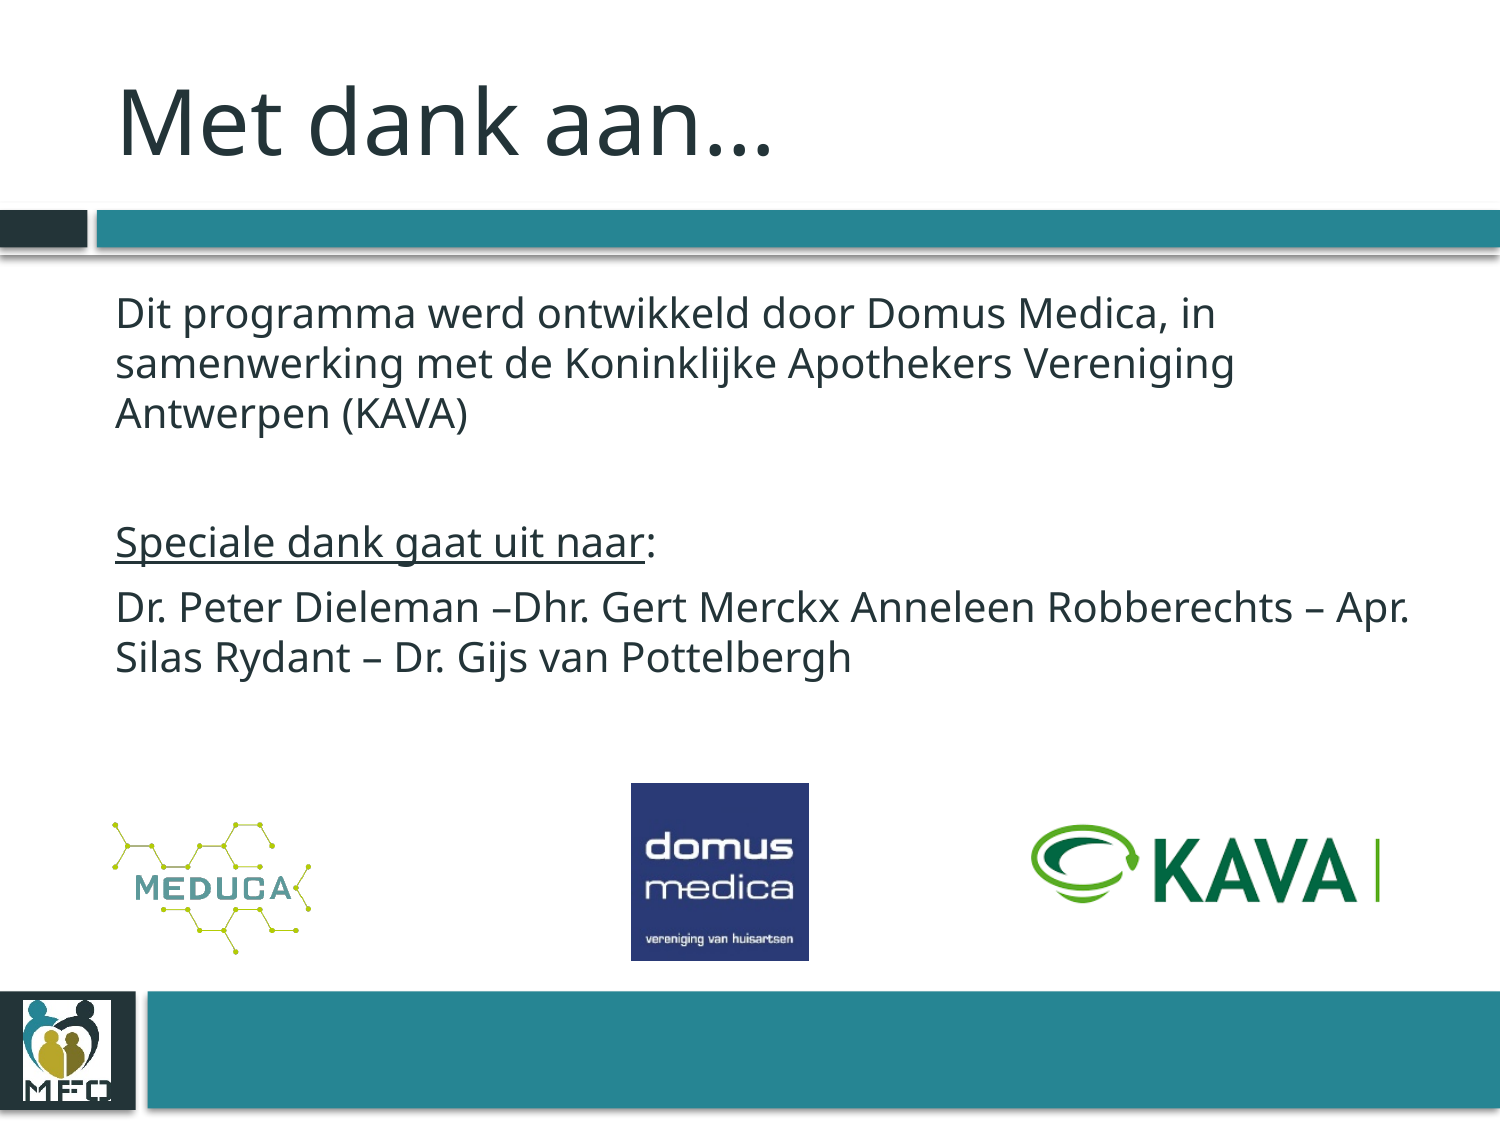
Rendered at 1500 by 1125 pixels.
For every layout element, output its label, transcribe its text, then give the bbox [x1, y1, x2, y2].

list Dit programma werd ontwikkeld door Domus Medica, in samenwerking met de Koninklijke Apothekers Vereniging Antwerpen (KAVA) Speciale dank gaat uit naar: Dr. Peter Dieleman –Dhr. Gert Merckx Anneleen Robberechts – Apr. Silas Rydant – Dr. Gijs van Pottelbergh [100, 278, 1438, 953]
title Met dank aan… [100, 37, 1438, 200]
picture [23, 1000, 111, 1101]
picture [87, 805, 332, 972]
picture [631, 953, 809, 961]
